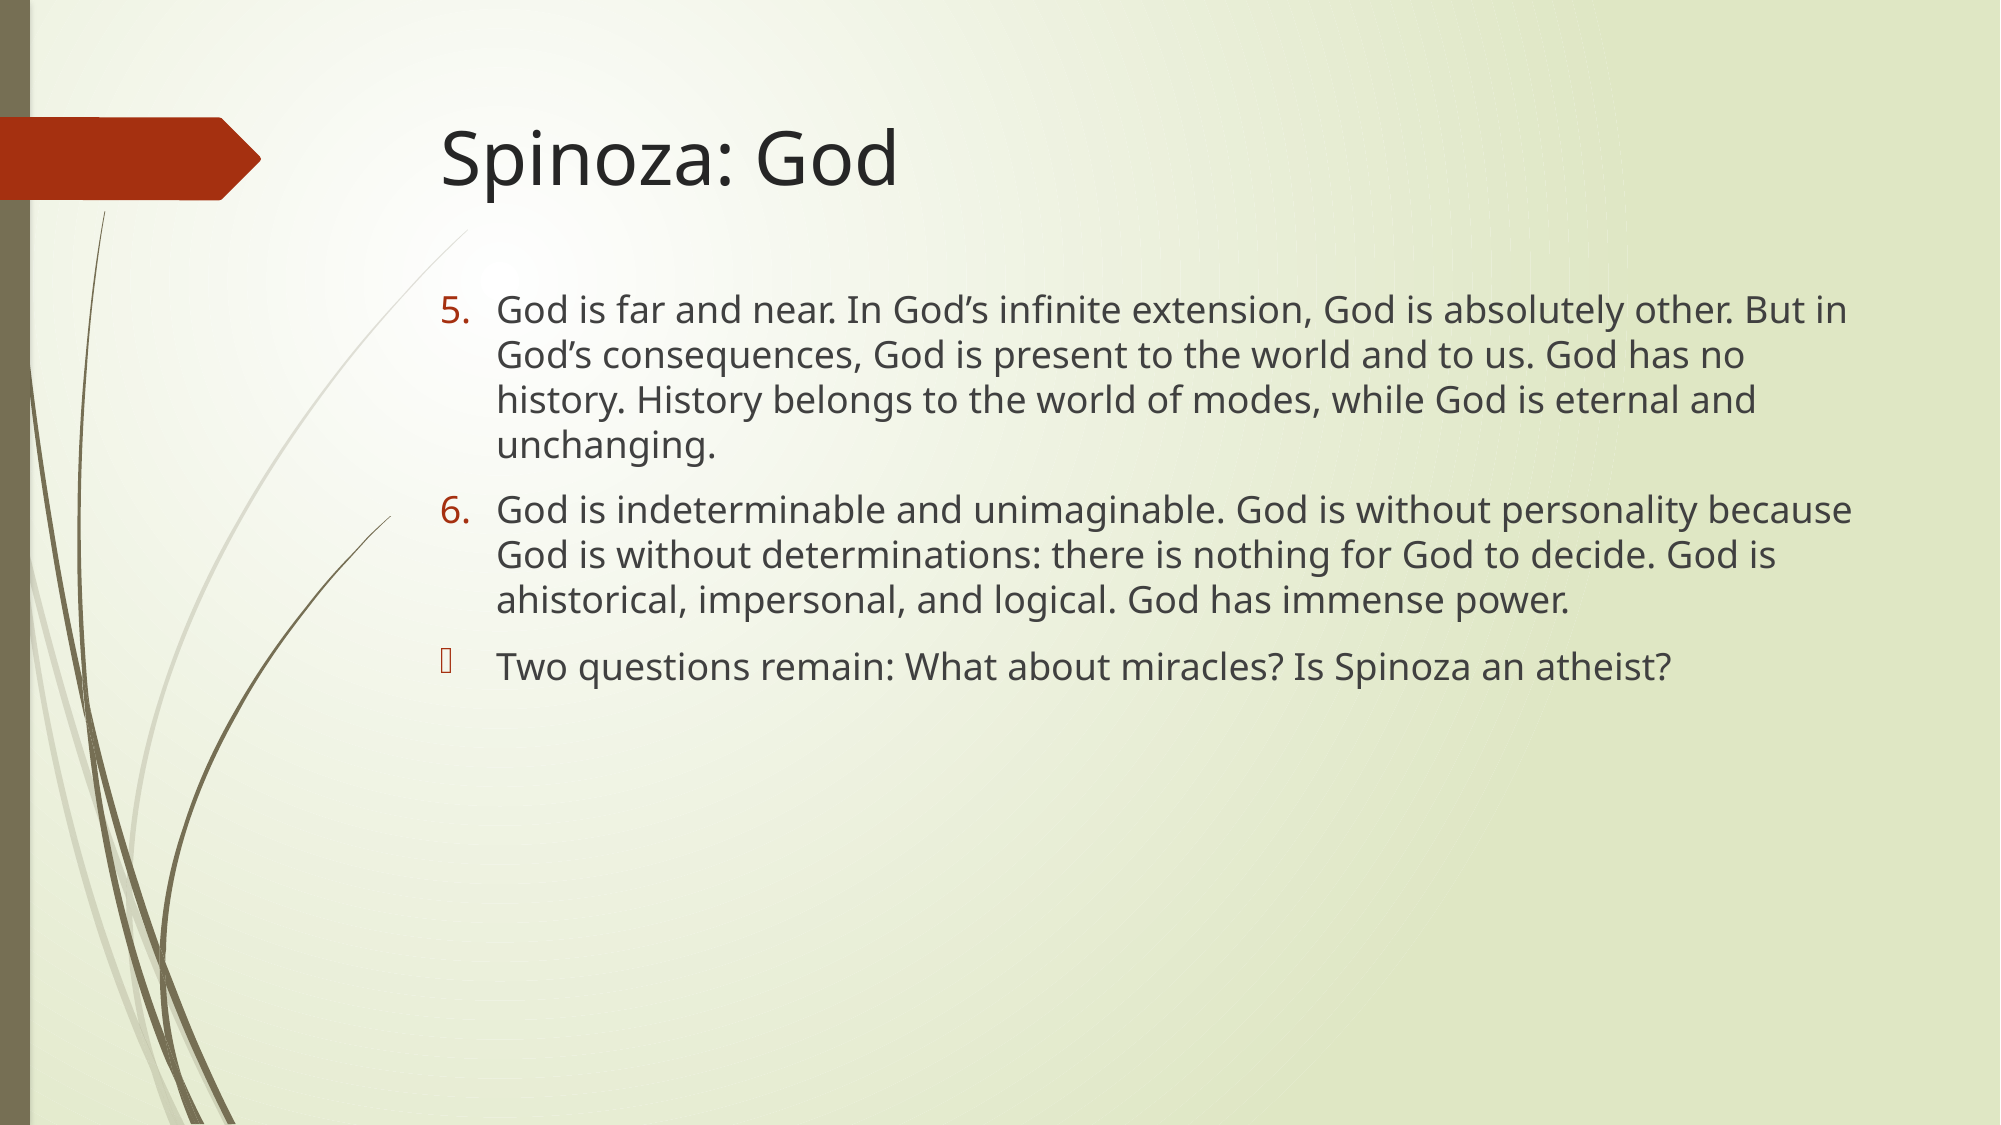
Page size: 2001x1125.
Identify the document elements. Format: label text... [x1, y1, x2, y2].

list God is far and near. In God’s infinite extension, God is absolutely other. But in God’s consequences, God is present to the world and to us. God has no history. History belongs to the world of modes, while God is eternal and unchanging. God is indeterminable and unimaginable. God is without personality because God is without determinations: there is nothing for God to decide. God is ahistorical, impersonal, and logical. God has immense power. Two questions remain: What about miracles? Is Spinoza an atheist? [424, 278, 1888, 970]
title Spinoza: God [425, 102, 1888, 278]
